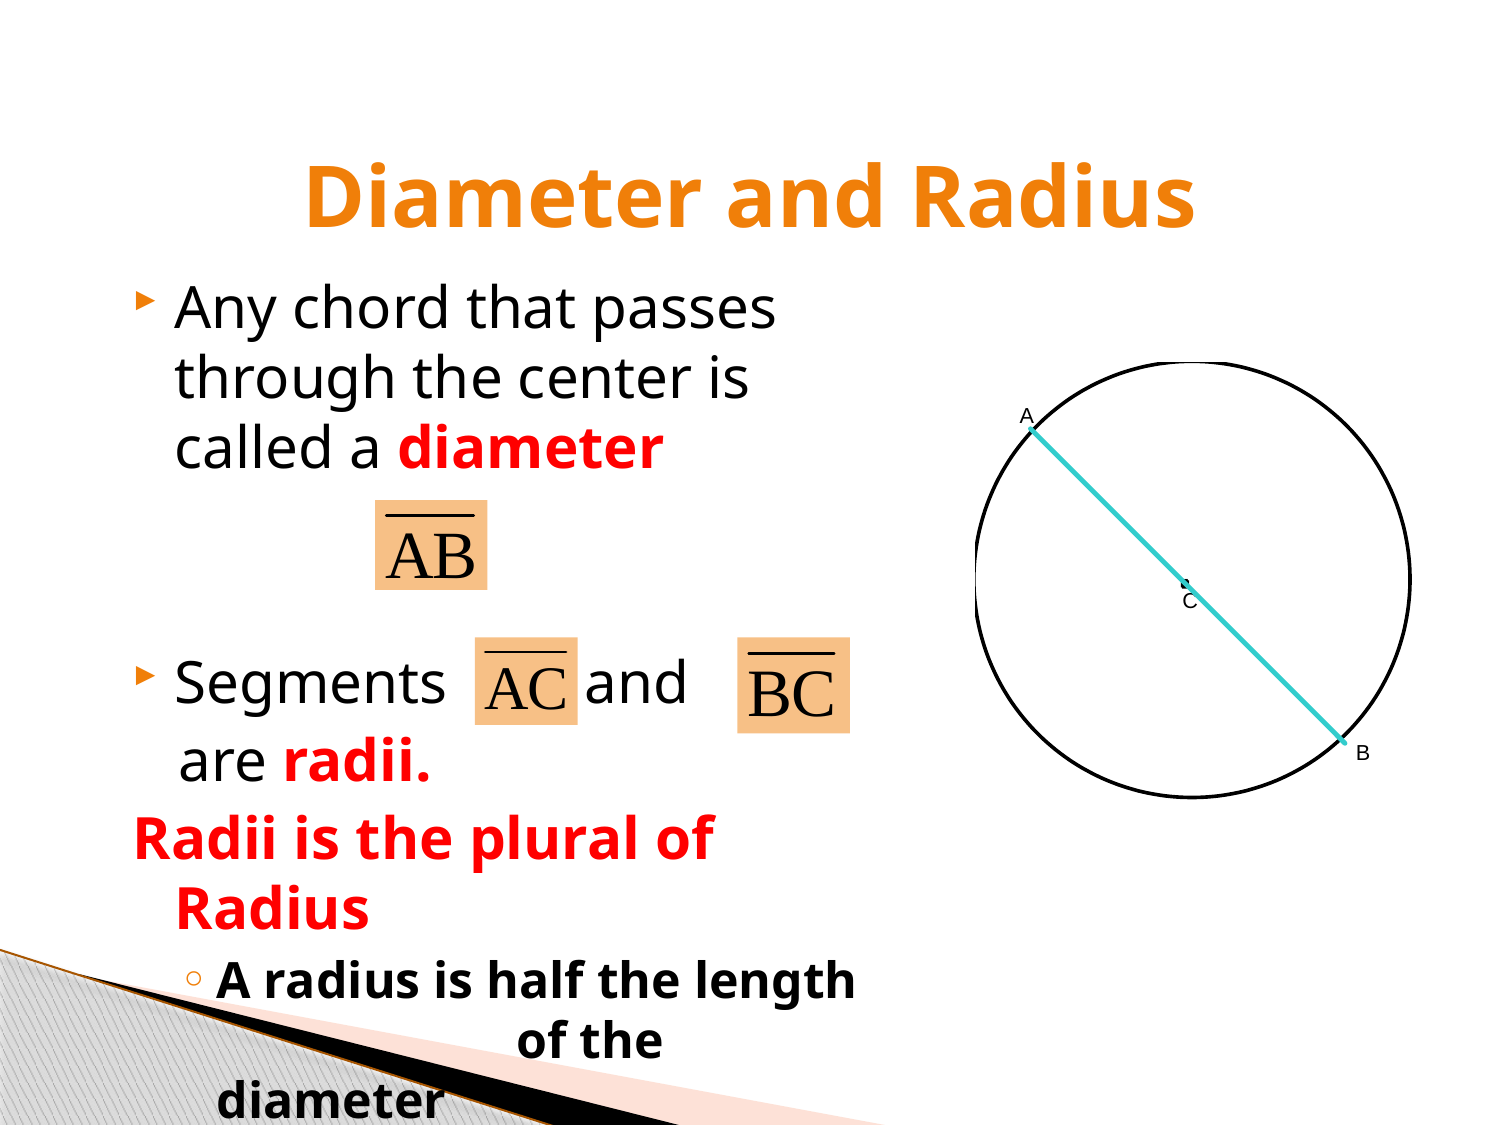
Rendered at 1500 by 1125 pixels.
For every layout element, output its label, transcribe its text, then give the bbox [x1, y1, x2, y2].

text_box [737, 637, 851, 734]
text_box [374, 499, 488, 591]
list Any chord that passes through the center is called a diameter Segments and are radii. Radii is the plural of Radius A radius is half the length of the diameter [99, 262, 900, 1088]
title Diameter and Radius [112, 99, 1388, 288]
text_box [474, 637, 578, 726]
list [974, 362, 1413, 801]
